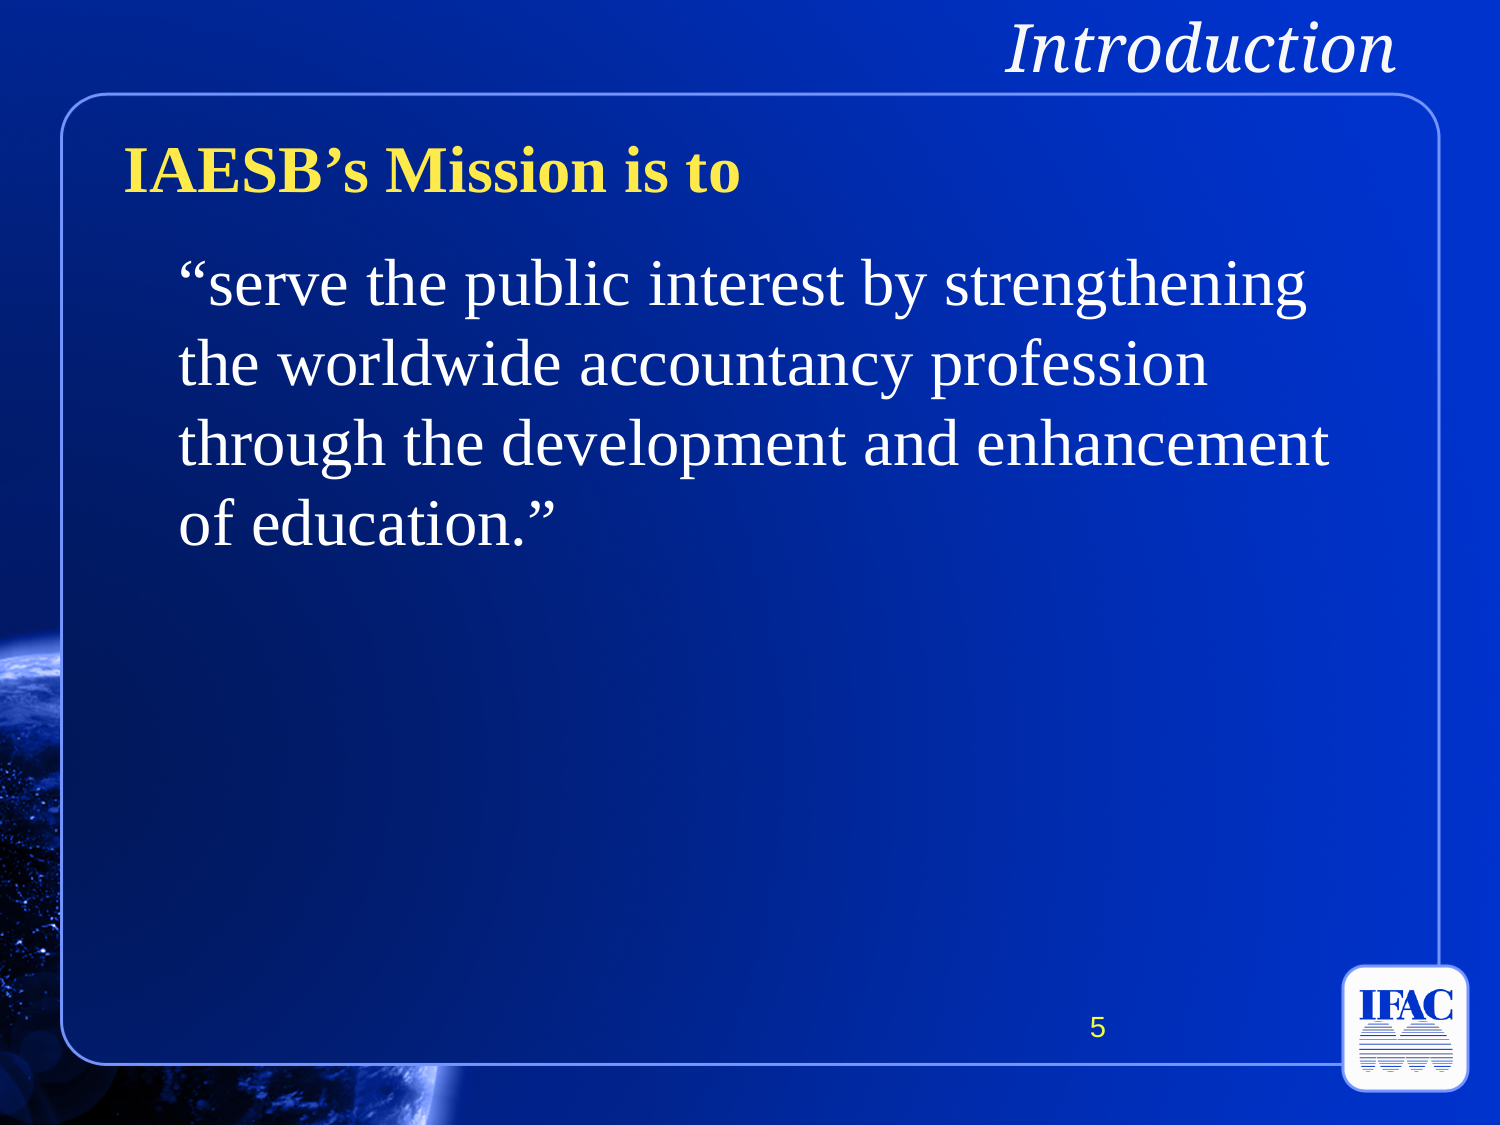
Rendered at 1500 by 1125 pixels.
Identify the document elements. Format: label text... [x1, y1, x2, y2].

picture [0, 0, 1500, 1125]
list IAESB’s Mission is to [107, 118, 1411, 215]
list “serve the public interest by strengthening the worldwide accountancy profession through the development and enhancement of education.” [107, 230, 1411, 1048]
slide_number 5 [1074, 1001, 1425, 1080]
title Introduction [149, 0, 1414, 92]
